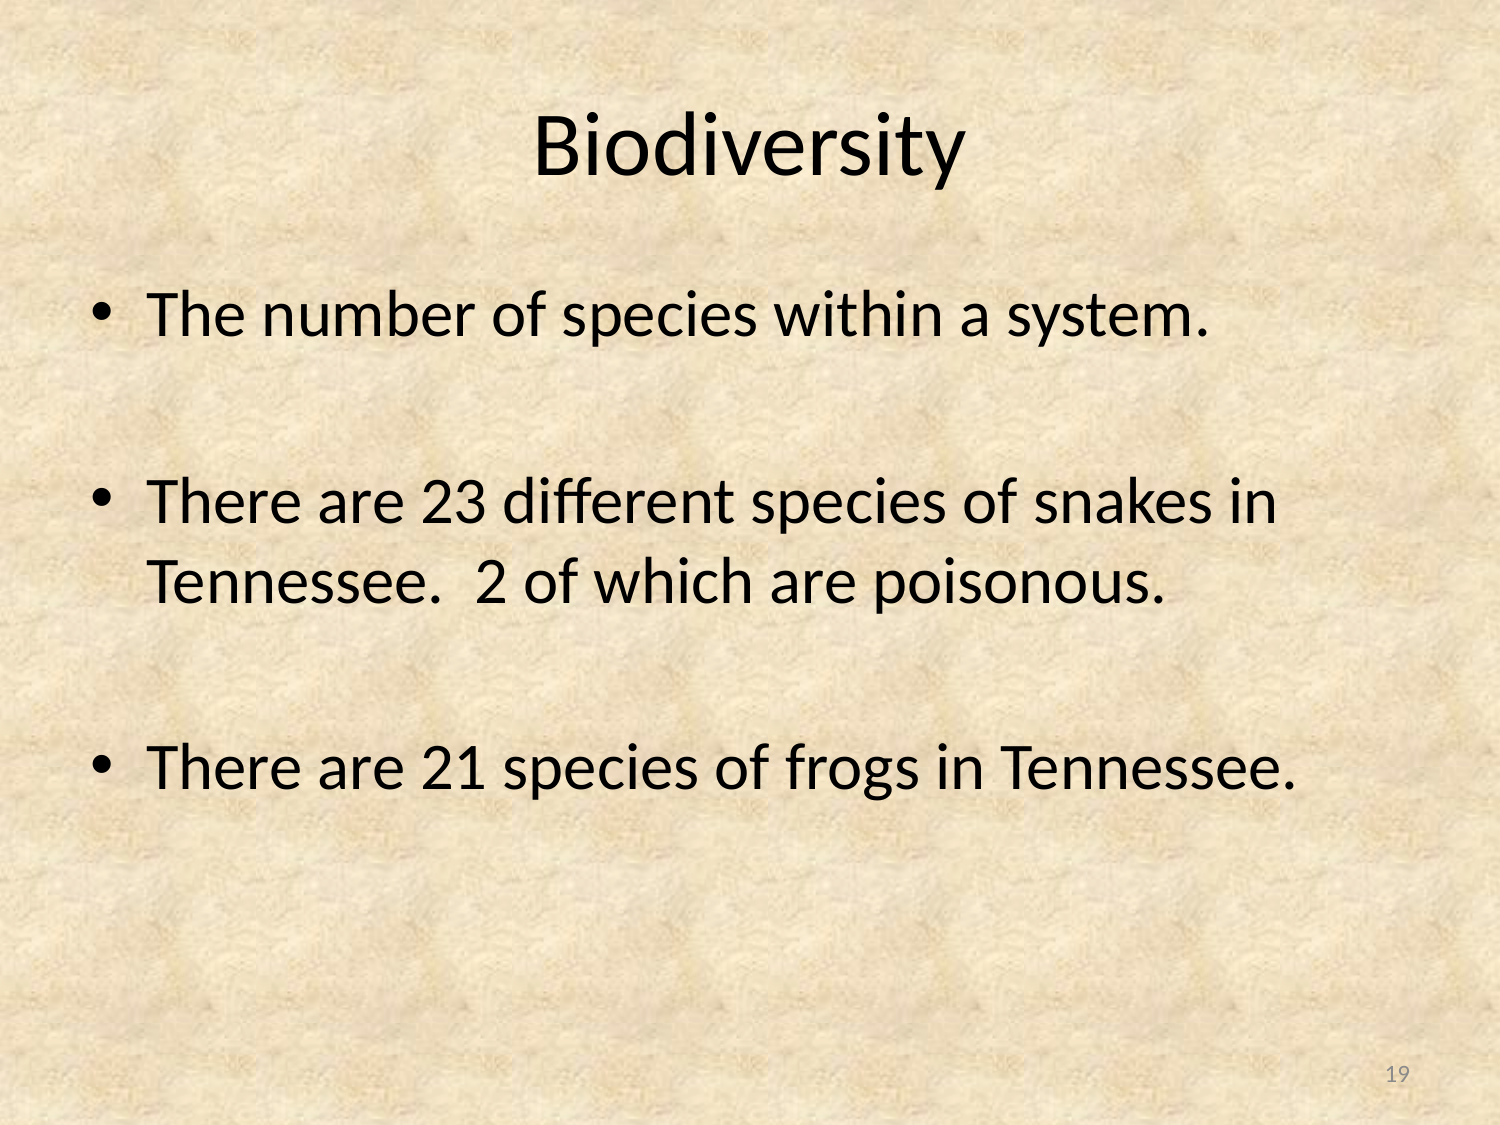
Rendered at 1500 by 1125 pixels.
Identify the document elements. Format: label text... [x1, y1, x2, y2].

title Biodiversity [75, 45, 1425, 233]
list The number of species within a system. There are 23 different species of snakes in Tennessee. 2 of which are poisonous. There are 21 species of frogs in Tennessee. [75, 262, 1425, 1005]
slide_number 19 [1074, 1042, 1425, 1103]
